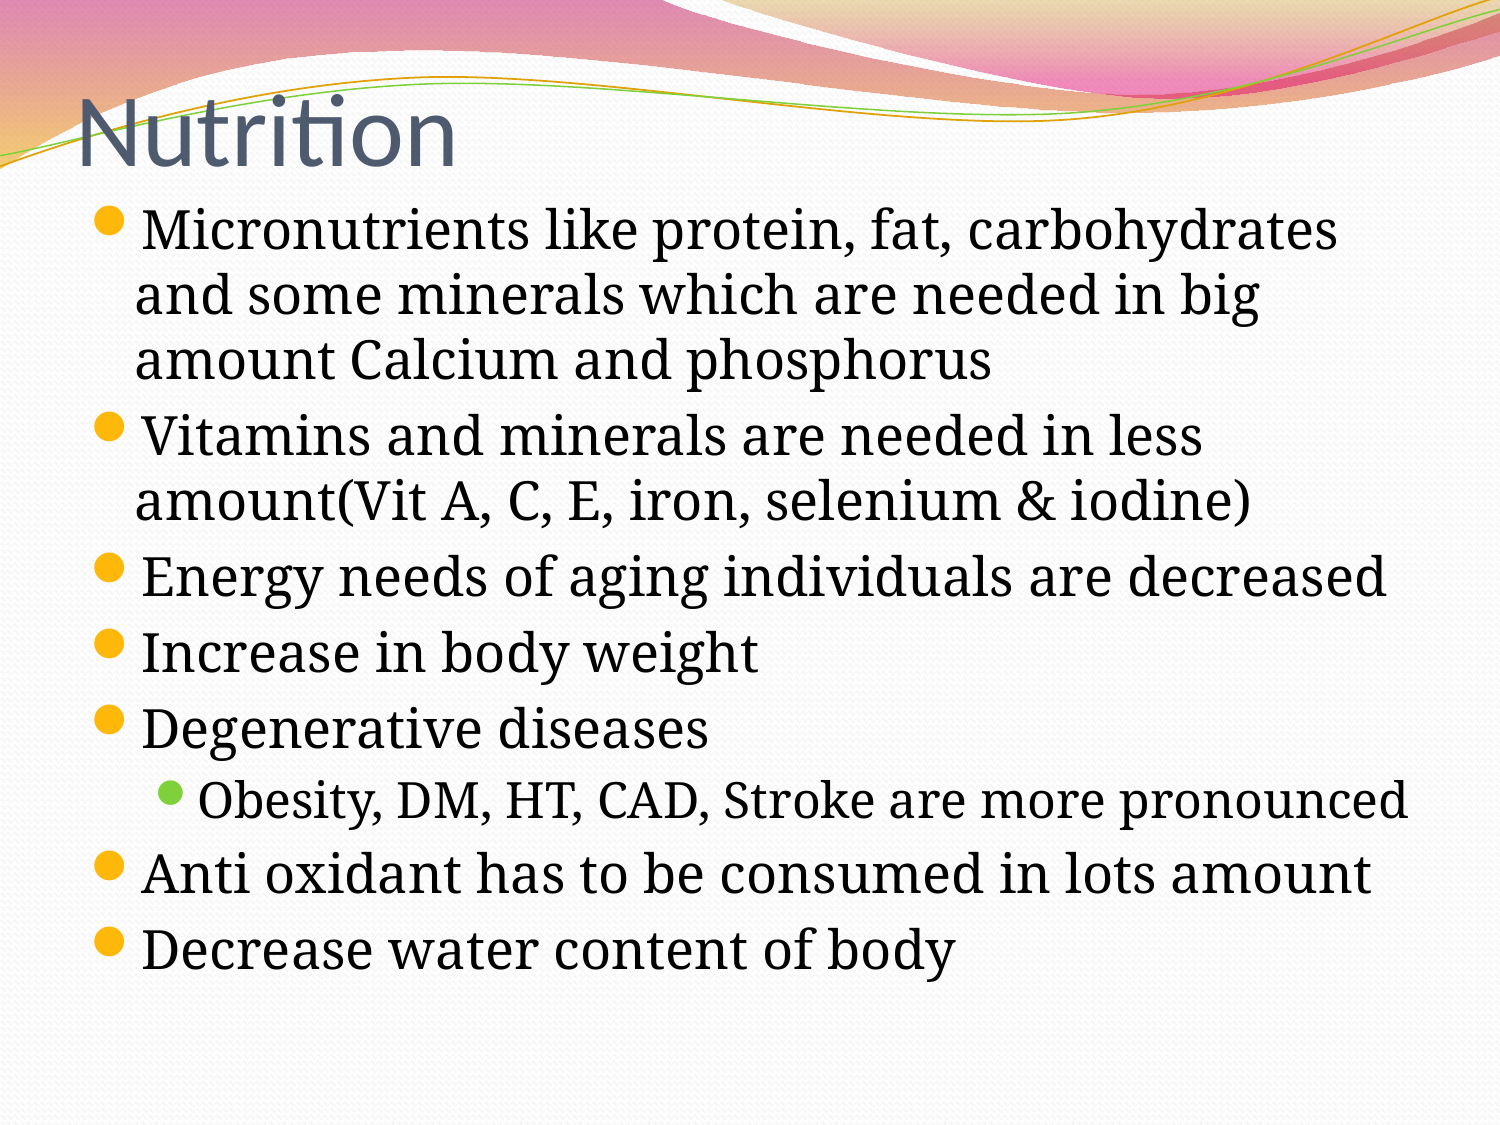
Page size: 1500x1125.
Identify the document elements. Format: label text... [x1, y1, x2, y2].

title Nutrition [74, 0, 1426, 187]
list Micronutrients like protein, fat, carbohydrates and some minerals which are needed in big amount Calcium and phosphorus Vitamins and minerals are needed in less amount(Vit A, C, E, iron, selenium & iodine) Energy needs of aging individuals are decreased Increase in body weight Degenerative diseases Obesity, DM, HT, CAD, Stroke are more pronounced Anti oxidant has to be consumed in lots amount Decrease water content of body [74, 187, 1426, 1013]
